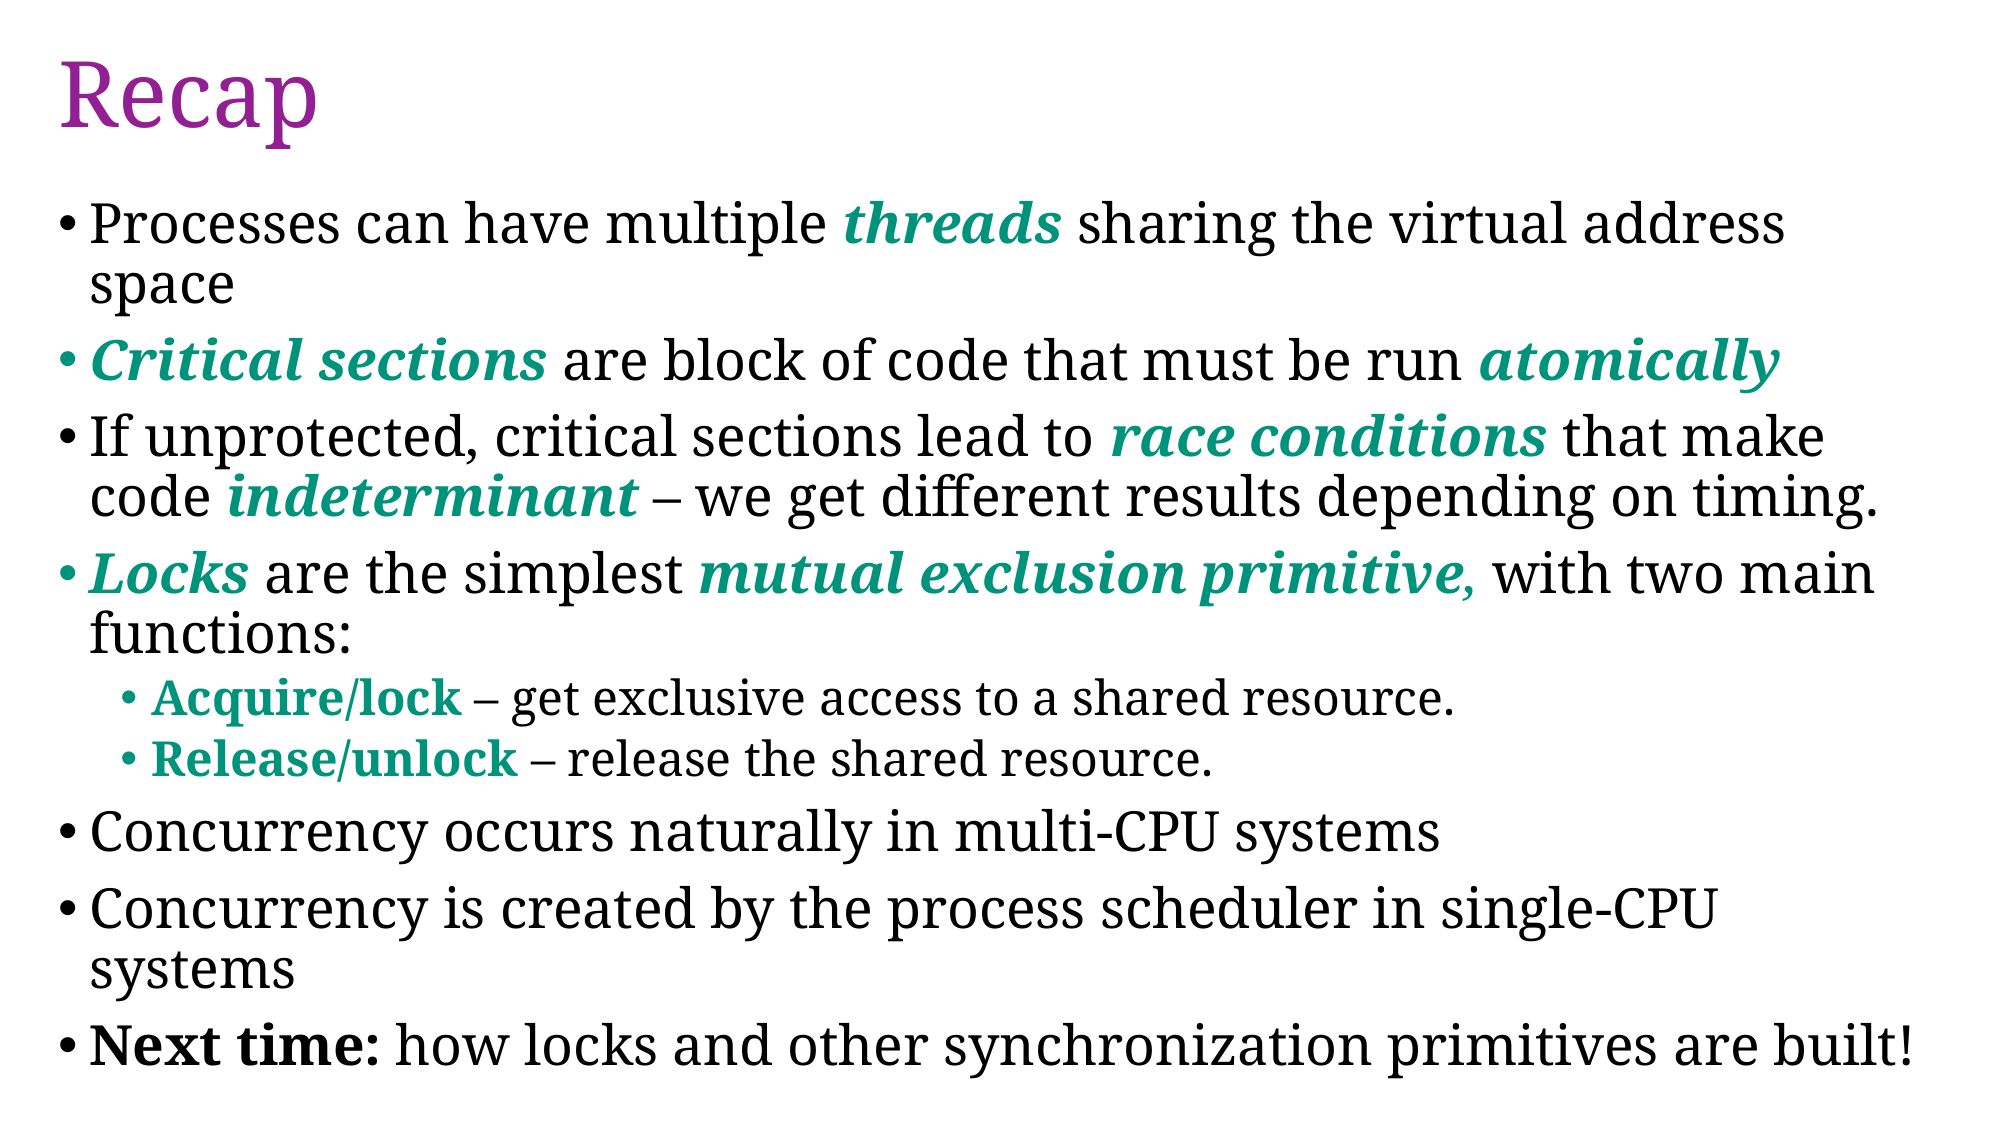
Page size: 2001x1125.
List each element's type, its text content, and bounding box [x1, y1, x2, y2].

title Recap [43, 25, 1953, 171]
list Processes can have multiple threads sharing the virtual address space Critical sections are block of code that must be run atomically If unprotected, critical sections lead to race conditions that make code indeterminant – we get different results depending on timing. Locks are the simplest mutual exclusion primitive, with two main functions: Acquire/lock – get exclusive access to a shared resource. Release/unlock – release the shared resource. Concurrency occurs naturally in multi-CPU systems Concurrency is created by the process scheduler in single-CPU systems Next time: how locks and other synchronization primitives are built! [43, 188, 1953, 1106]
